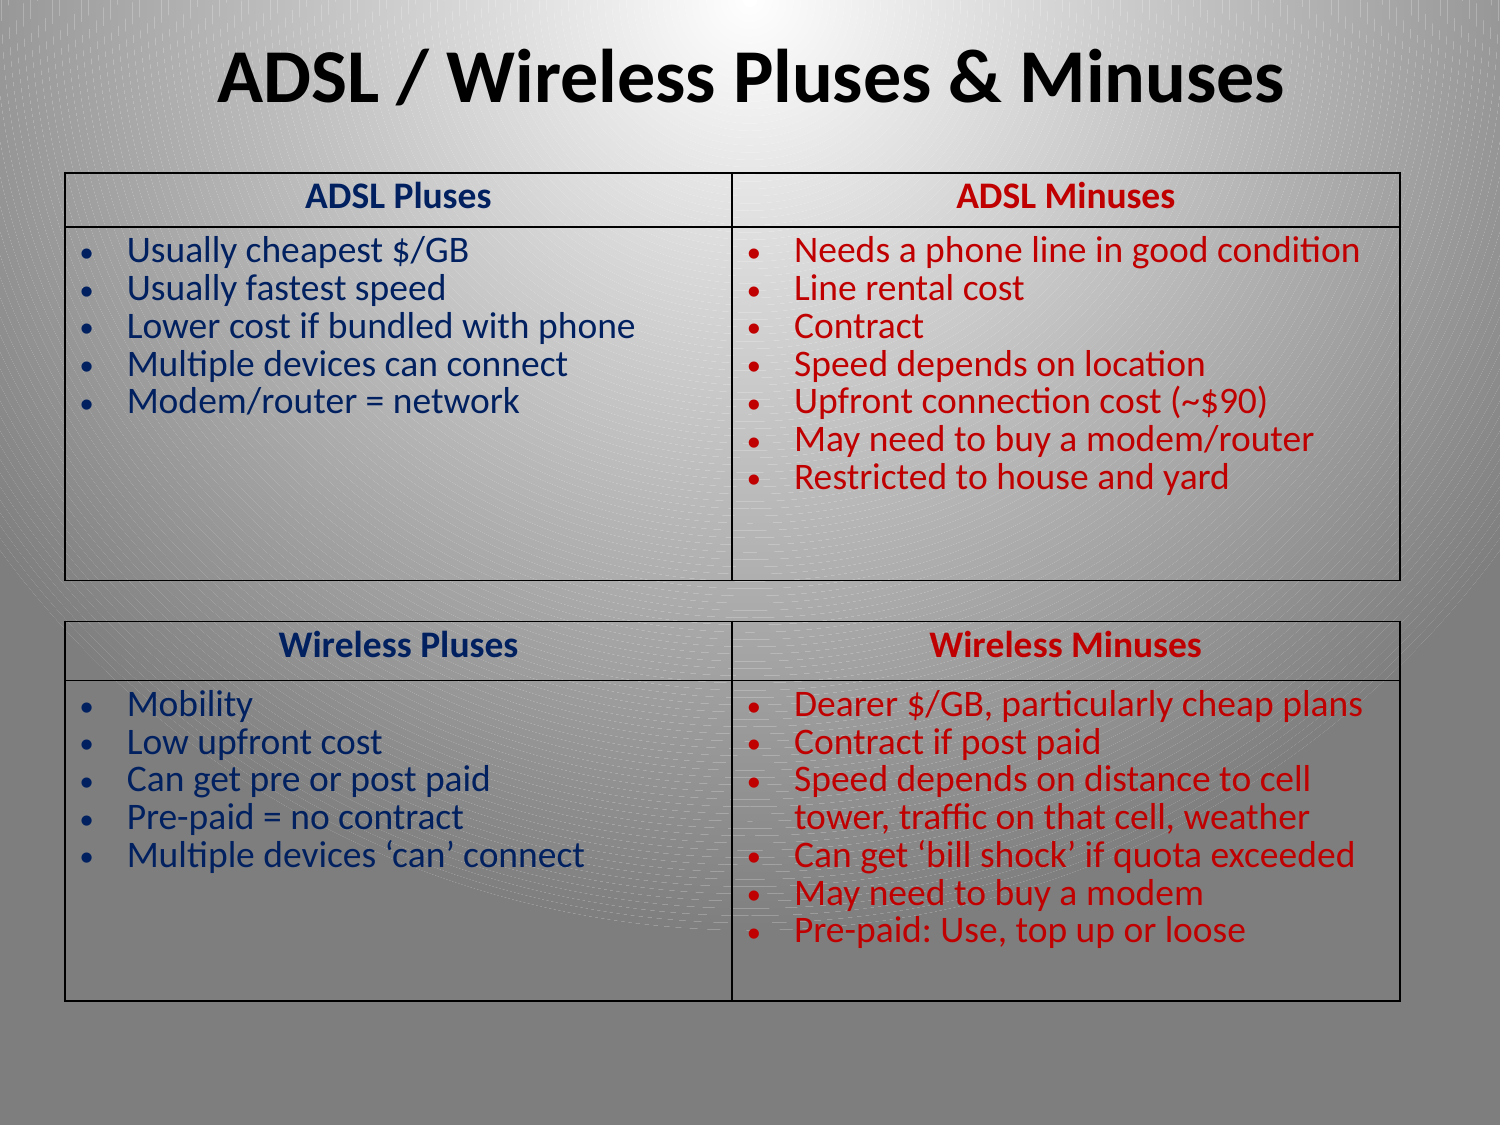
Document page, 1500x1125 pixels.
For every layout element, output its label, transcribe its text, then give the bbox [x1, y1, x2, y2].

table_header ADSL Pluses [66, 174, 731, 226]
table_header Wireless Pluses [66, 622, 731, 680]
table_cell Usually cheapest $/GB Usually fastest speed Lower cost if bundled with phone Multiple devices can connect Modem/router = network [66, 228, 731, 580]
table_cell Mobility Low upfront cost Can get pre or post paid Pre-paid = no contract Multiple devices ‘can’ connect [66, 681, 731, 1000]
title ADSL / Wireless Pluses & Minuses [76, 19, 1427, 126]
table_header Wireless Minuses [733, 622, 1399, 680]
table_cell Dearer $/GB, particularly cheap plans Contract if post paid Speed depends on distance to cell tower, traffic on that cell, weather Can get ‘bill shock’ if quota exceeded May need to buy a modem Pre-paid: Use, top up or loose [733, 681, 1399, 1000]
table_cell Needs a phone line in good condition Line rental cost Contract Speed depends on location Upfront connection cost (~$90) May need to buy a modem/router Restricted to house and yard [733, 228, 1399, 580]
table_header ADSL Minuses [733, 174, 1399, 226]
